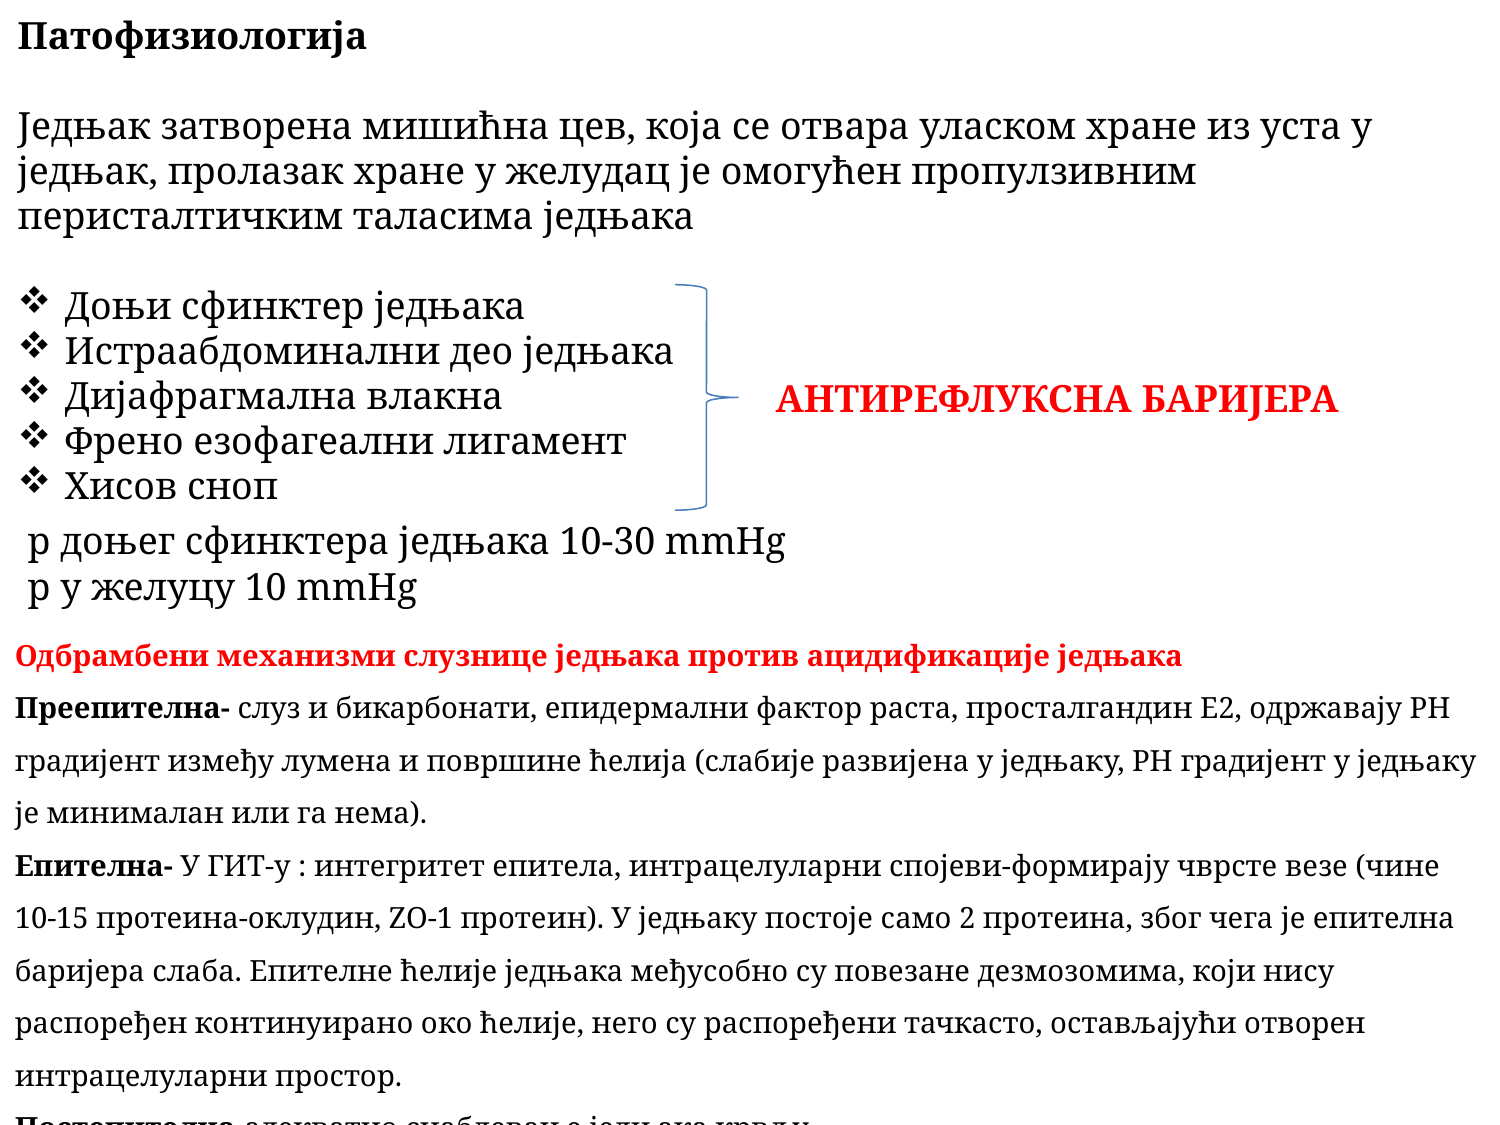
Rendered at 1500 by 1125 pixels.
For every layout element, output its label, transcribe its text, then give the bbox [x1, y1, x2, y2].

text_box р доњег сфинктера једњака 10-30 mmHg р у желуцу 10 mmHg [12, 510, 1463, 612]
text_box [674, 283, 739, 510]
text_box АНТИРЕФЛУКСНА БАРИЈЕРА [760, 367, 1354, 427]
text_box Одбрамбени механизми слузнице једњака против ацидификације једњака Преепителна- слуз и бикарбонати, епидермални фактор раста, просталгандин Е2, одржавају PH градијент између лумена и површине ћелија (слабије развијена у једњаку, PH градијент у једњаку је минималан или га нема). Епителна- У ГИТ-у : интегритет епитела, интрацелуларни спојеви-формирају чврсте везе (чине 10-15 протеина-оклудин, ZО-1 протеин). У једњаку постоје само 2 протеина, због чега је епителна баријера слаба. Епителне ћелије једњака међусобно су повезане дезмозомима, који нису распоређен континуирано око ћелије, него су распоређени тачкасто, остављајући отворен интрацелуларни простор. Постепителна-адекватно снабдевање једњака крвљу [0, 612, 1500, 1125]
text_box Патофизиологија Једњак затворена мишићна цев, која се отвара уласком хране из уста у једњак, пролазак хране у желудац је омогућен пропулзивним перисталтичким таласима једњака Доњи сфинктер једњака Истраабдоминални део једњака Дијафрагмална влакна Френо езофагеални лигамент Хисов сноп [2, 4, 1500, 560]
